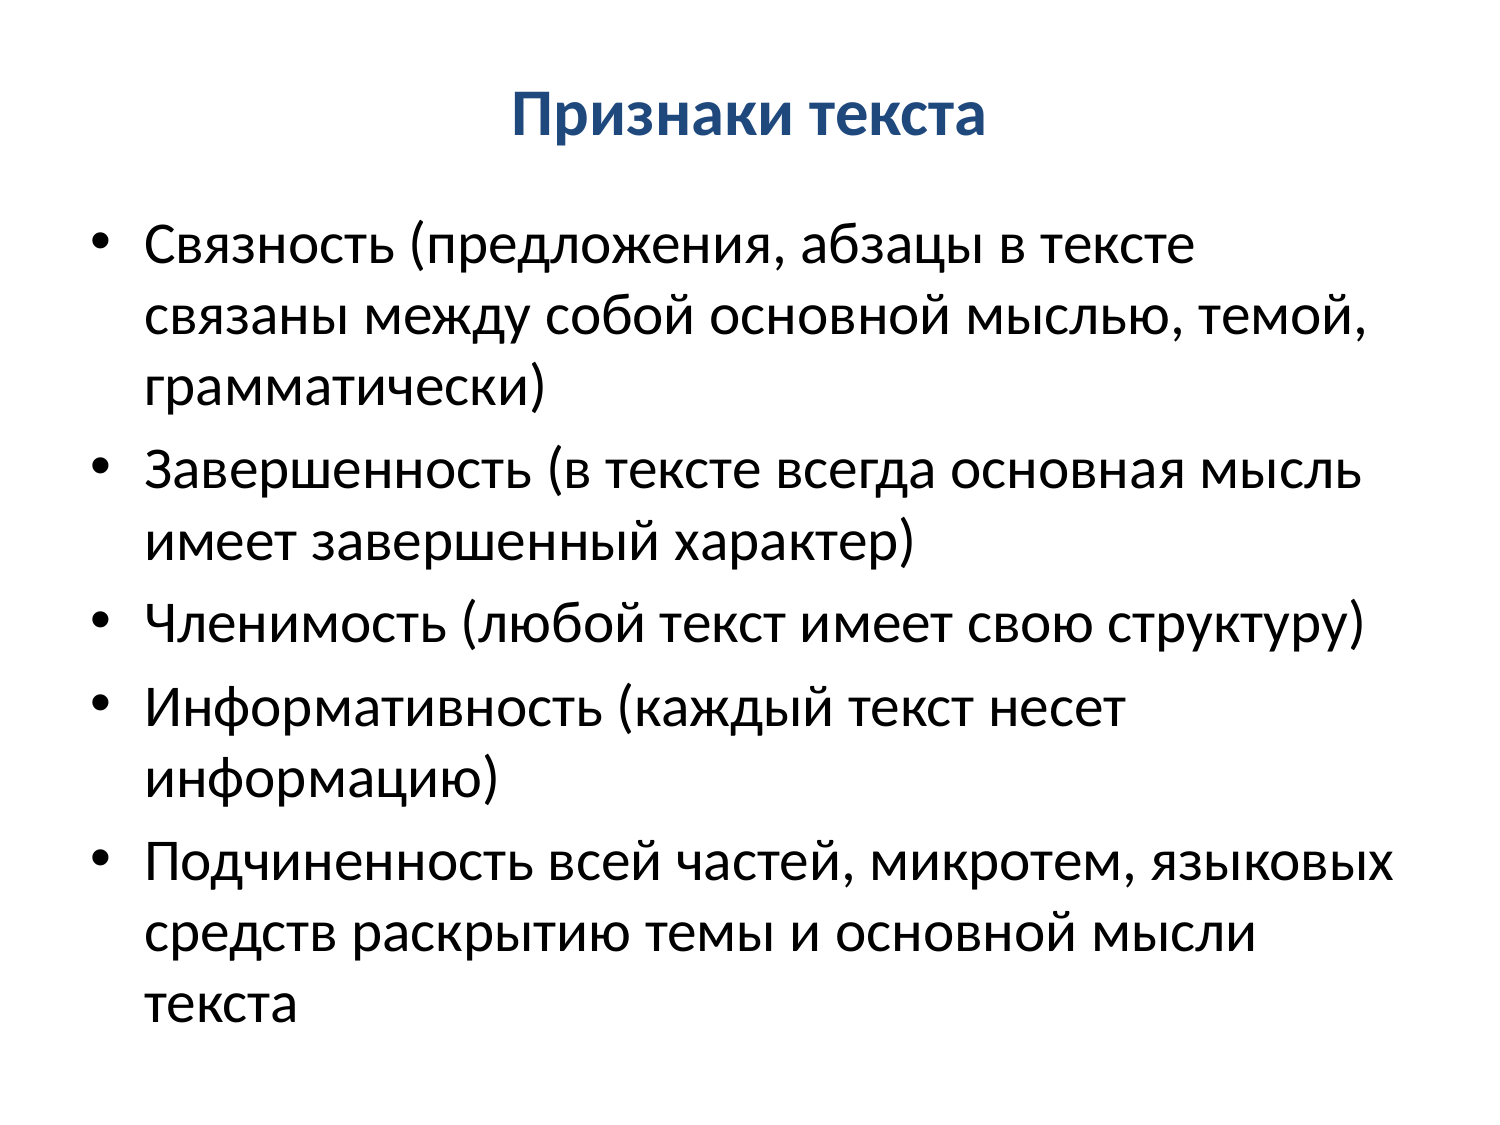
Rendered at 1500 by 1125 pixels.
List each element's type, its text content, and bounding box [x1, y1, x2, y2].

list Связность (предложения, абзацы в тексте связаны между собой основной мыслью, темой, грамматически) Завершенность (в тексте всегда основная мысль имеет завершенный характер) Членимость (любой текст имеет свою структуру) Информативность (каждый текст несет информацию) Подчиненность всей частей, микротем, языковых средств раскрытию темы и основной мысли текста [75, 196, 1425, 1047]
title Признаки текста [75, 45, 1425, 173]
